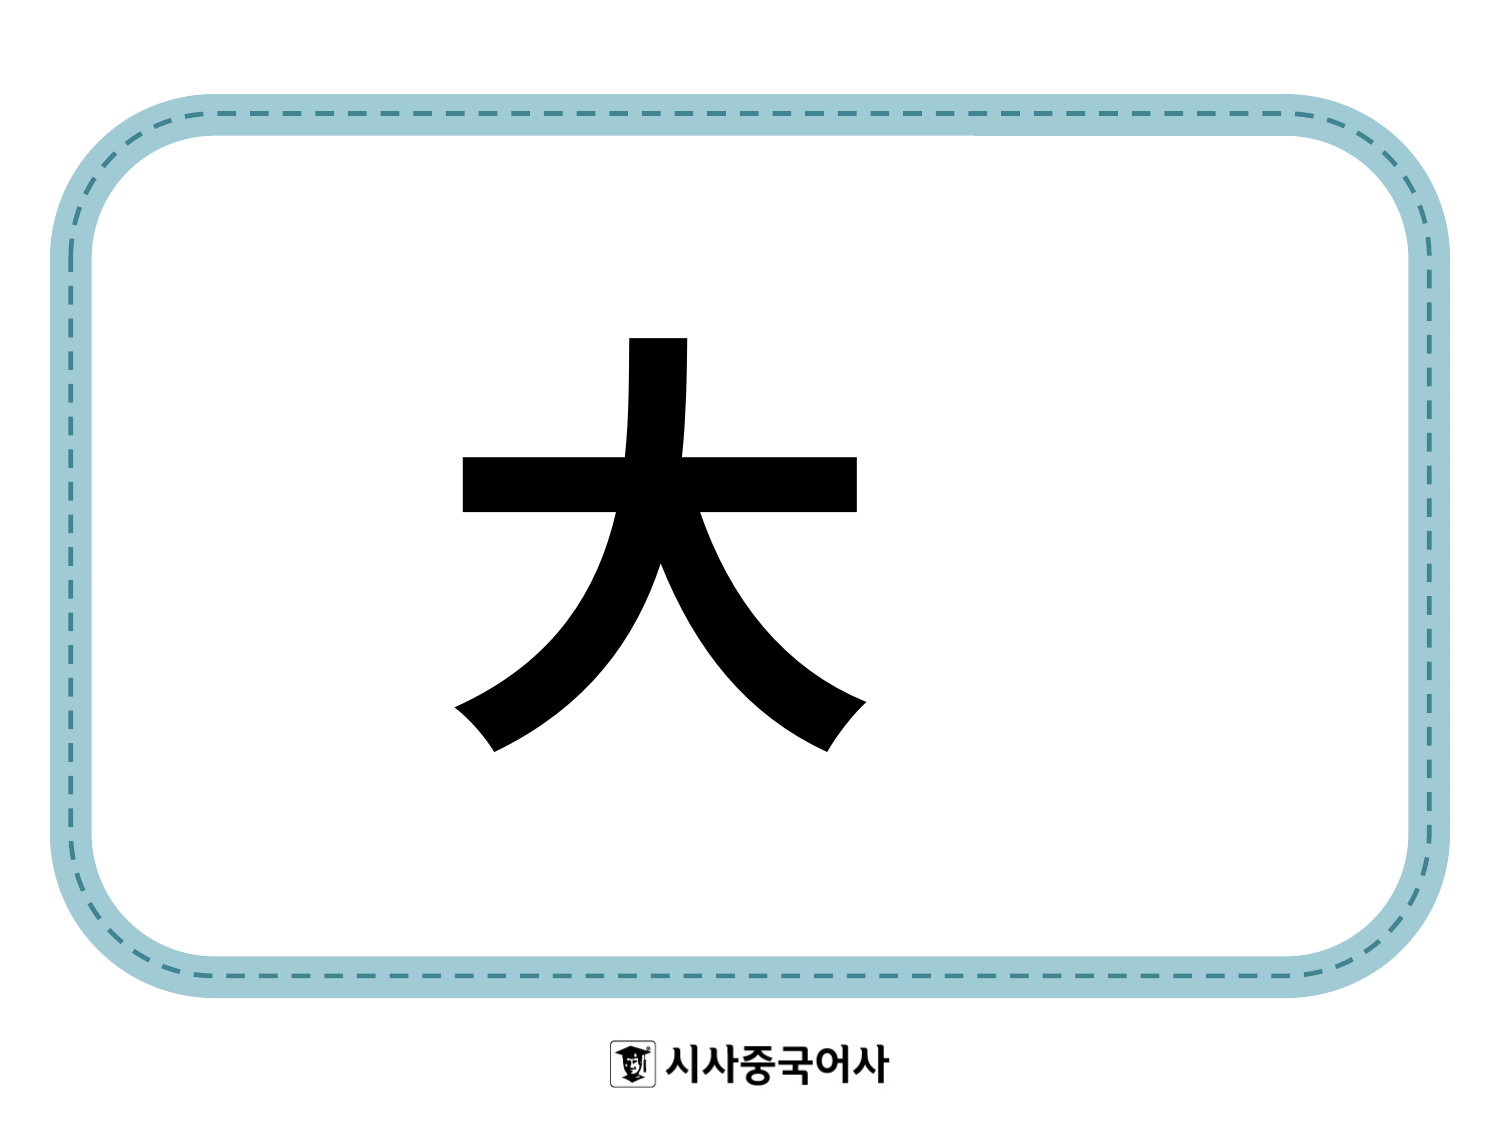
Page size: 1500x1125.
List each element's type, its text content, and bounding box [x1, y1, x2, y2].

text_box 大 [145, 189, 1354, 853]
picture [602, 1034, 898, 1094]
